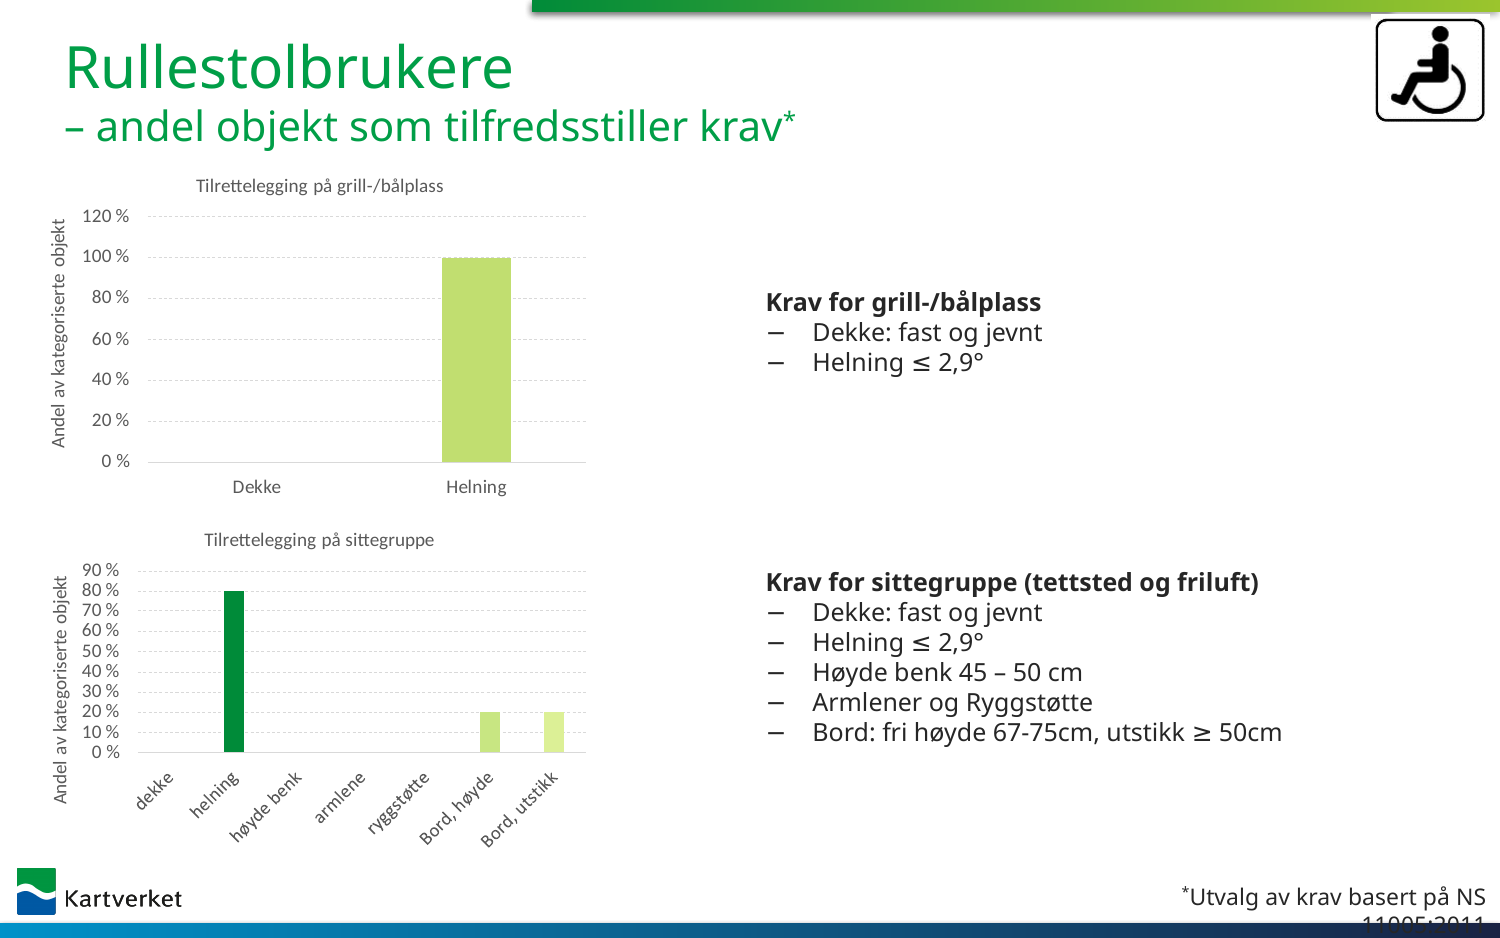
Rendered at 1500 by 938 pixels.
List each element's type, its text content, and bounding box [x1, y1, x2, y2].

picture [1371, 13, 1491, 127]
text_box *Utvalg av krav basert på NS 11005:2011 [1068, 873, 1500, 938]
text_box Krav for grill-/bålplass Dekke: fast og jevnt Helning ≤ 2,9° [750, 279, 1452, 384]
text_box Krav for sittegruppe (tettsted og friluft) Dekke: fast og jevnt Helning ≤ 2,9° Høyde benk 45 – 50 cm Armlener og Ryggstøtte Bord: fri høyde 67-75cm, utstikk ≥ 50cm [750, 559, 1500, 754]
picture [41, 166, 597, 505]
picture [41, 520, 597, 859]
text_box Rullestolbrukere – andel objekt som tilfredsstiller krav* [49, 14, 1431, 158]
